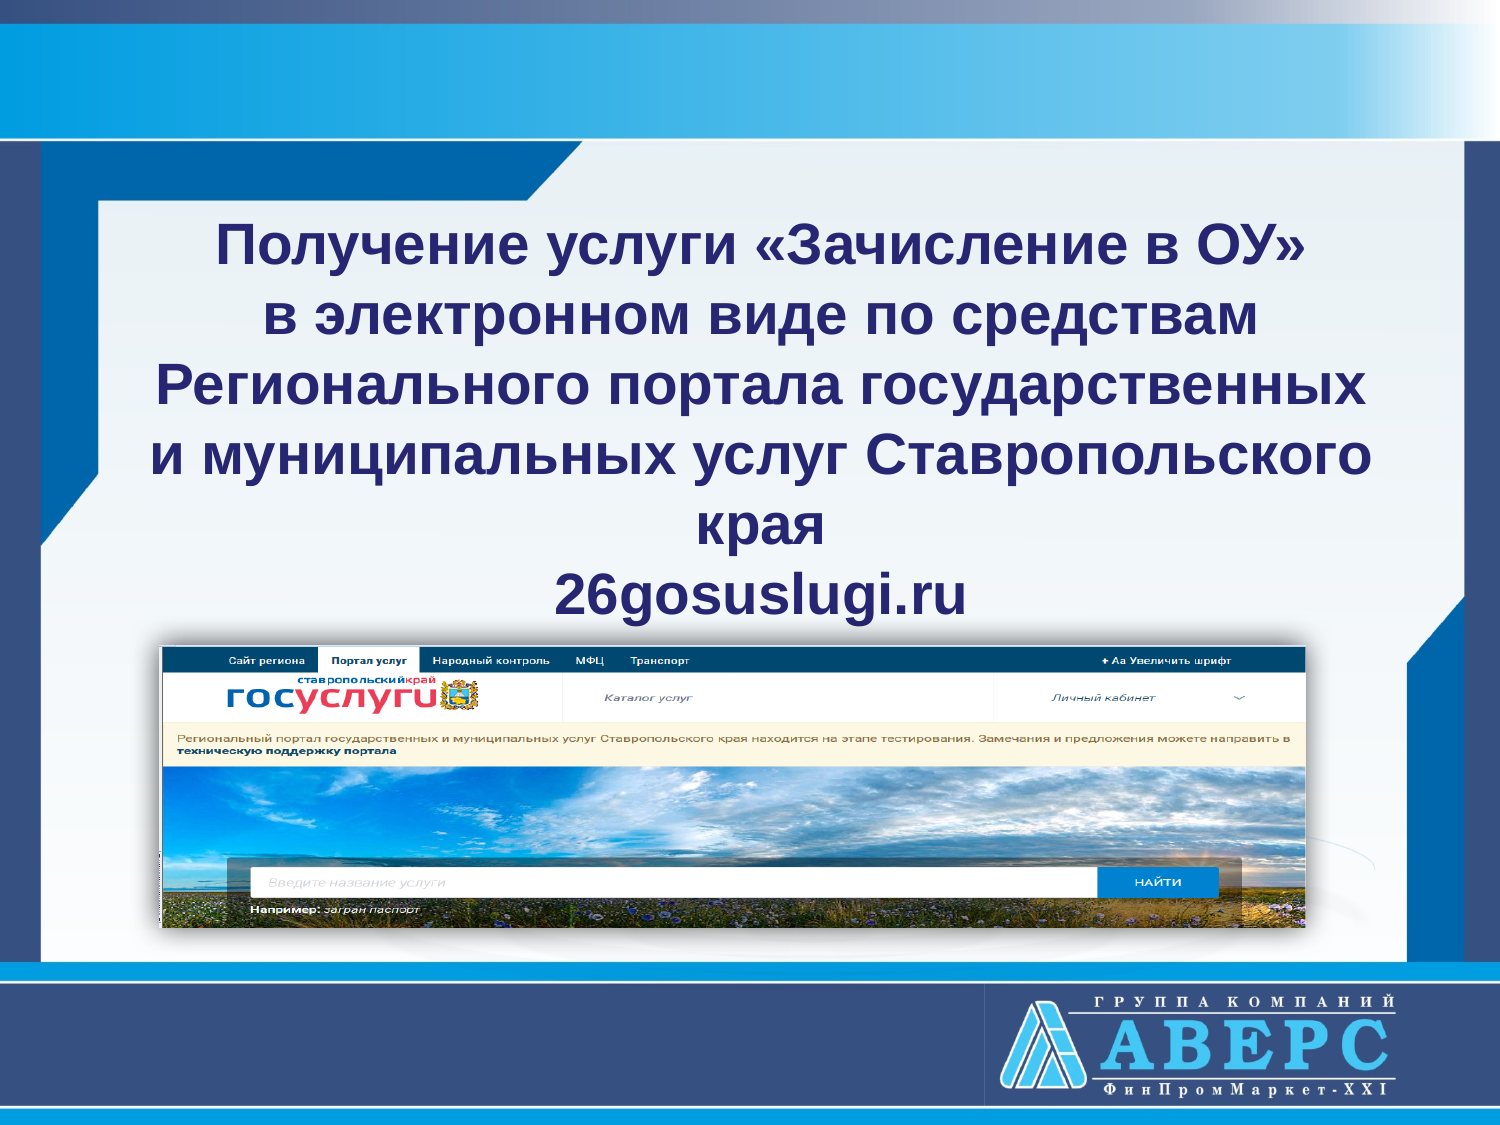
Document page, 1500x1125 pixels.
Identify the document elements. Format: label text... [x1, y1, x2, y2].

picture [0, 981, 1500, 1109]
title Получение услуги «Зачисление в ОУ» в электронном виде по средствам Регионального портала государственных и муниципальных услуг Ставропольского края 26gosuslugi.ru [123, 150, 1400, 683]
picture [0, 0, 1500, 962]
